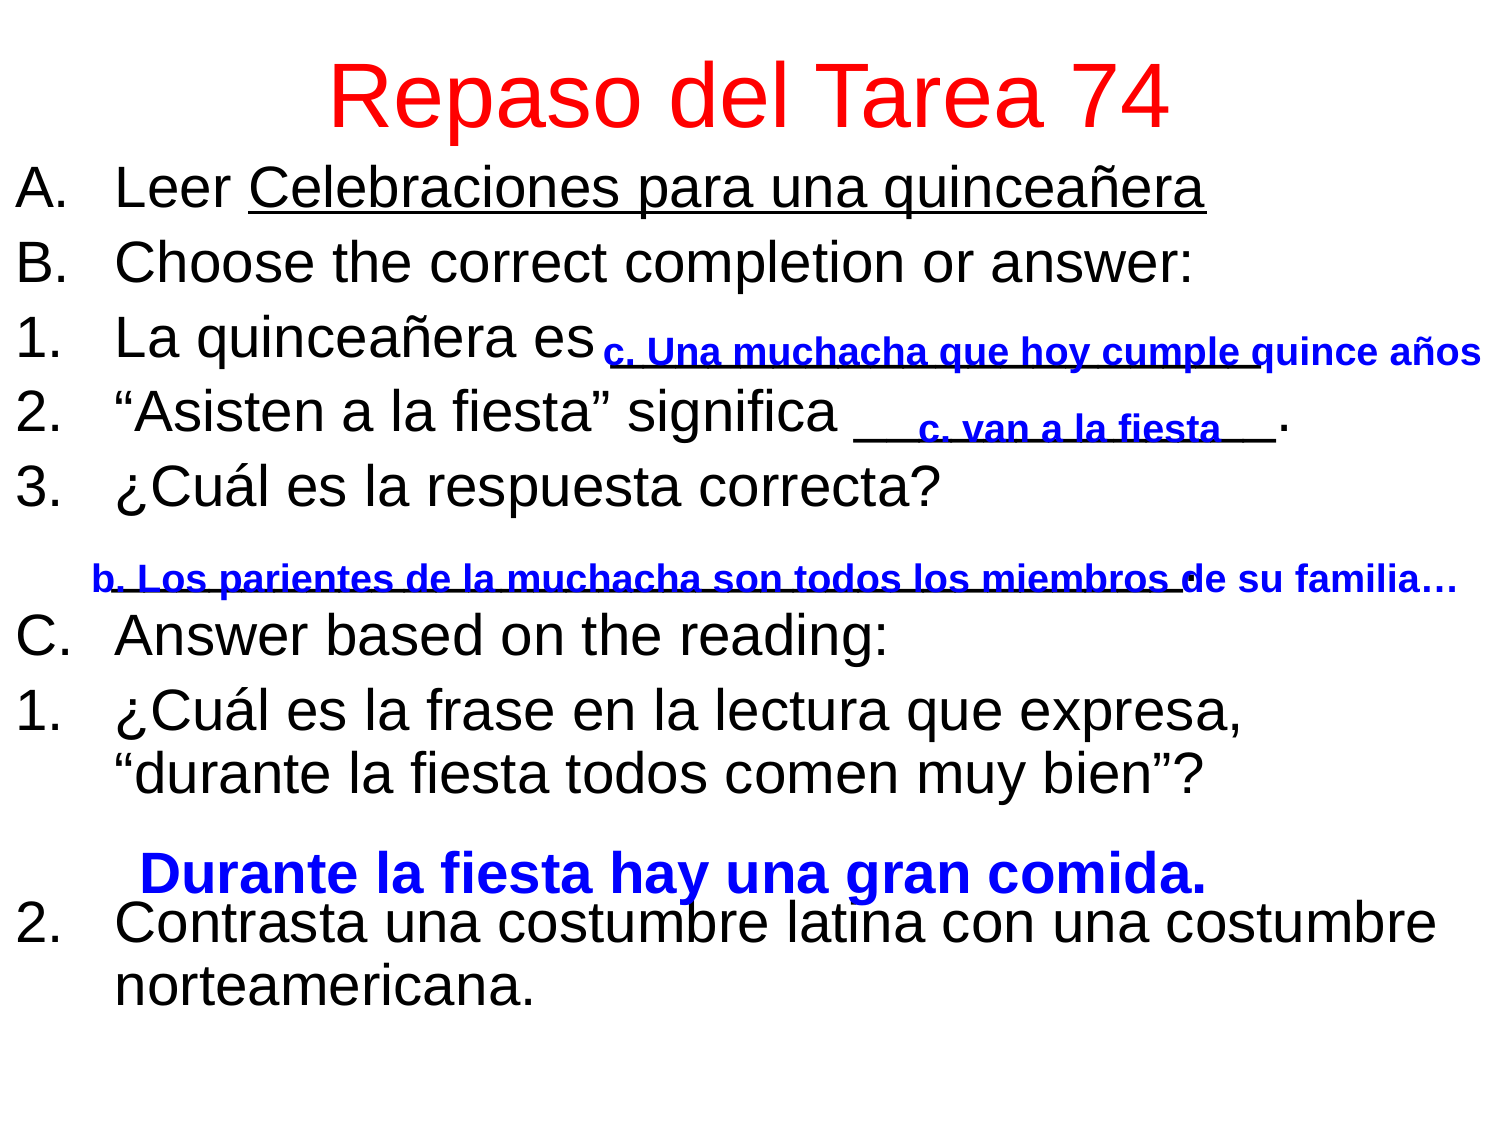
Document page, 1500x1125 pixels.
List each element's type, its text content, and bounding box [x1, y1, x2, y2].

text_box Durante la fiesta hay una gran comida. [124, 827, 1224, 913]
list Leer Celebraciones para una quinceañera Choose the correct completion or answer: La quinceañera es ____________________. “Asisten a la fiesta” significa _____________. ¿Cuál es la respuesta correcta? _________________________________. Answer based on the reading: ¿Cuál es la frase en la lectura que expresa, “durante la fiesta todos comen muy bien”? Contrasta una costumbre latina con una costumbre norteamericana. [0, 149, 1475, 1125]
text_box c. van a la fiesta [903, 395, 1237, 458]
text_box c. Una muchacha que hoy cumple quince años [588, 318, 1499, 381]
title Repaso del Tarea 74 [75, 12, 1425, 149]
text_box b. Los parientes de la muchacha son todos los miembros de su familia… [76, 545, 1477, 608]
